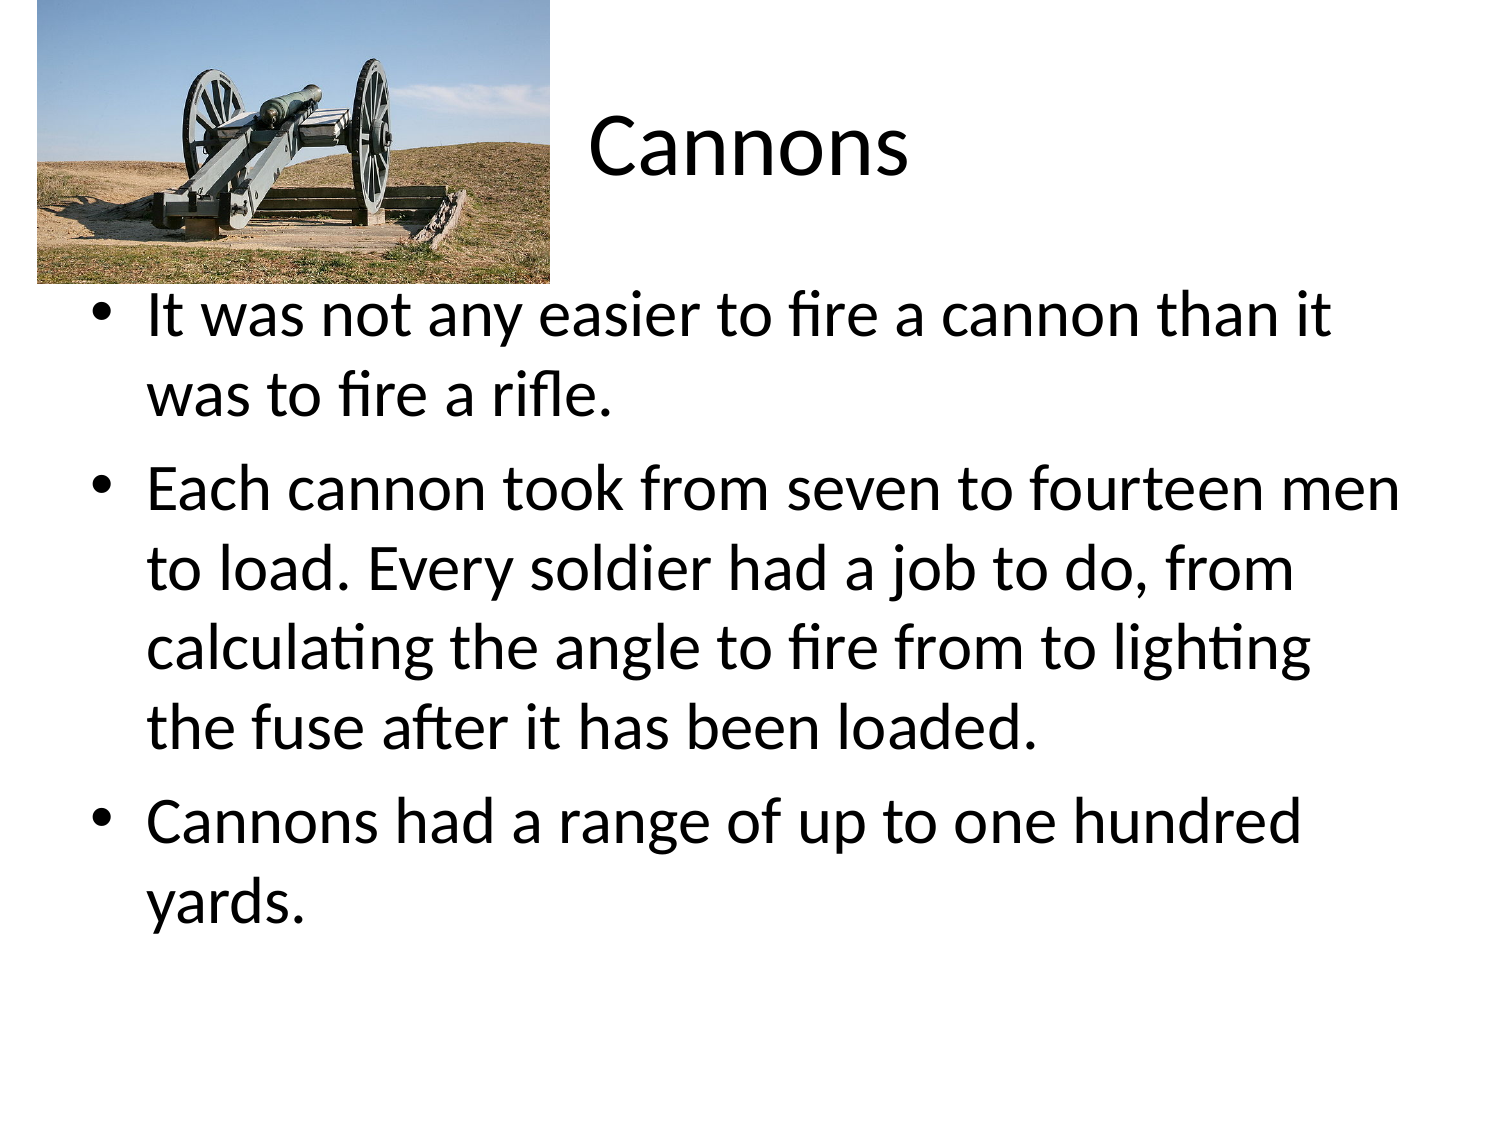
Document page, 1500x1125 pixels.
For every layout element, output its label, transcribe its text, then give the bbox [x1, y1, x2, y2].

list It was not any easier to fire a cannon than it was to fire a rifle. Each cannon took from seven to fourteen men to load. Every soldier had a job to do, from calculating the angle to fire from to lighting the fuse after it has been loaded. Cannons had a range of up to one hundred yards. [75, 262, 1425, 1005]
picture [37, 0, 551, 285]
title Cannons [554, 45, 1425, 233]
